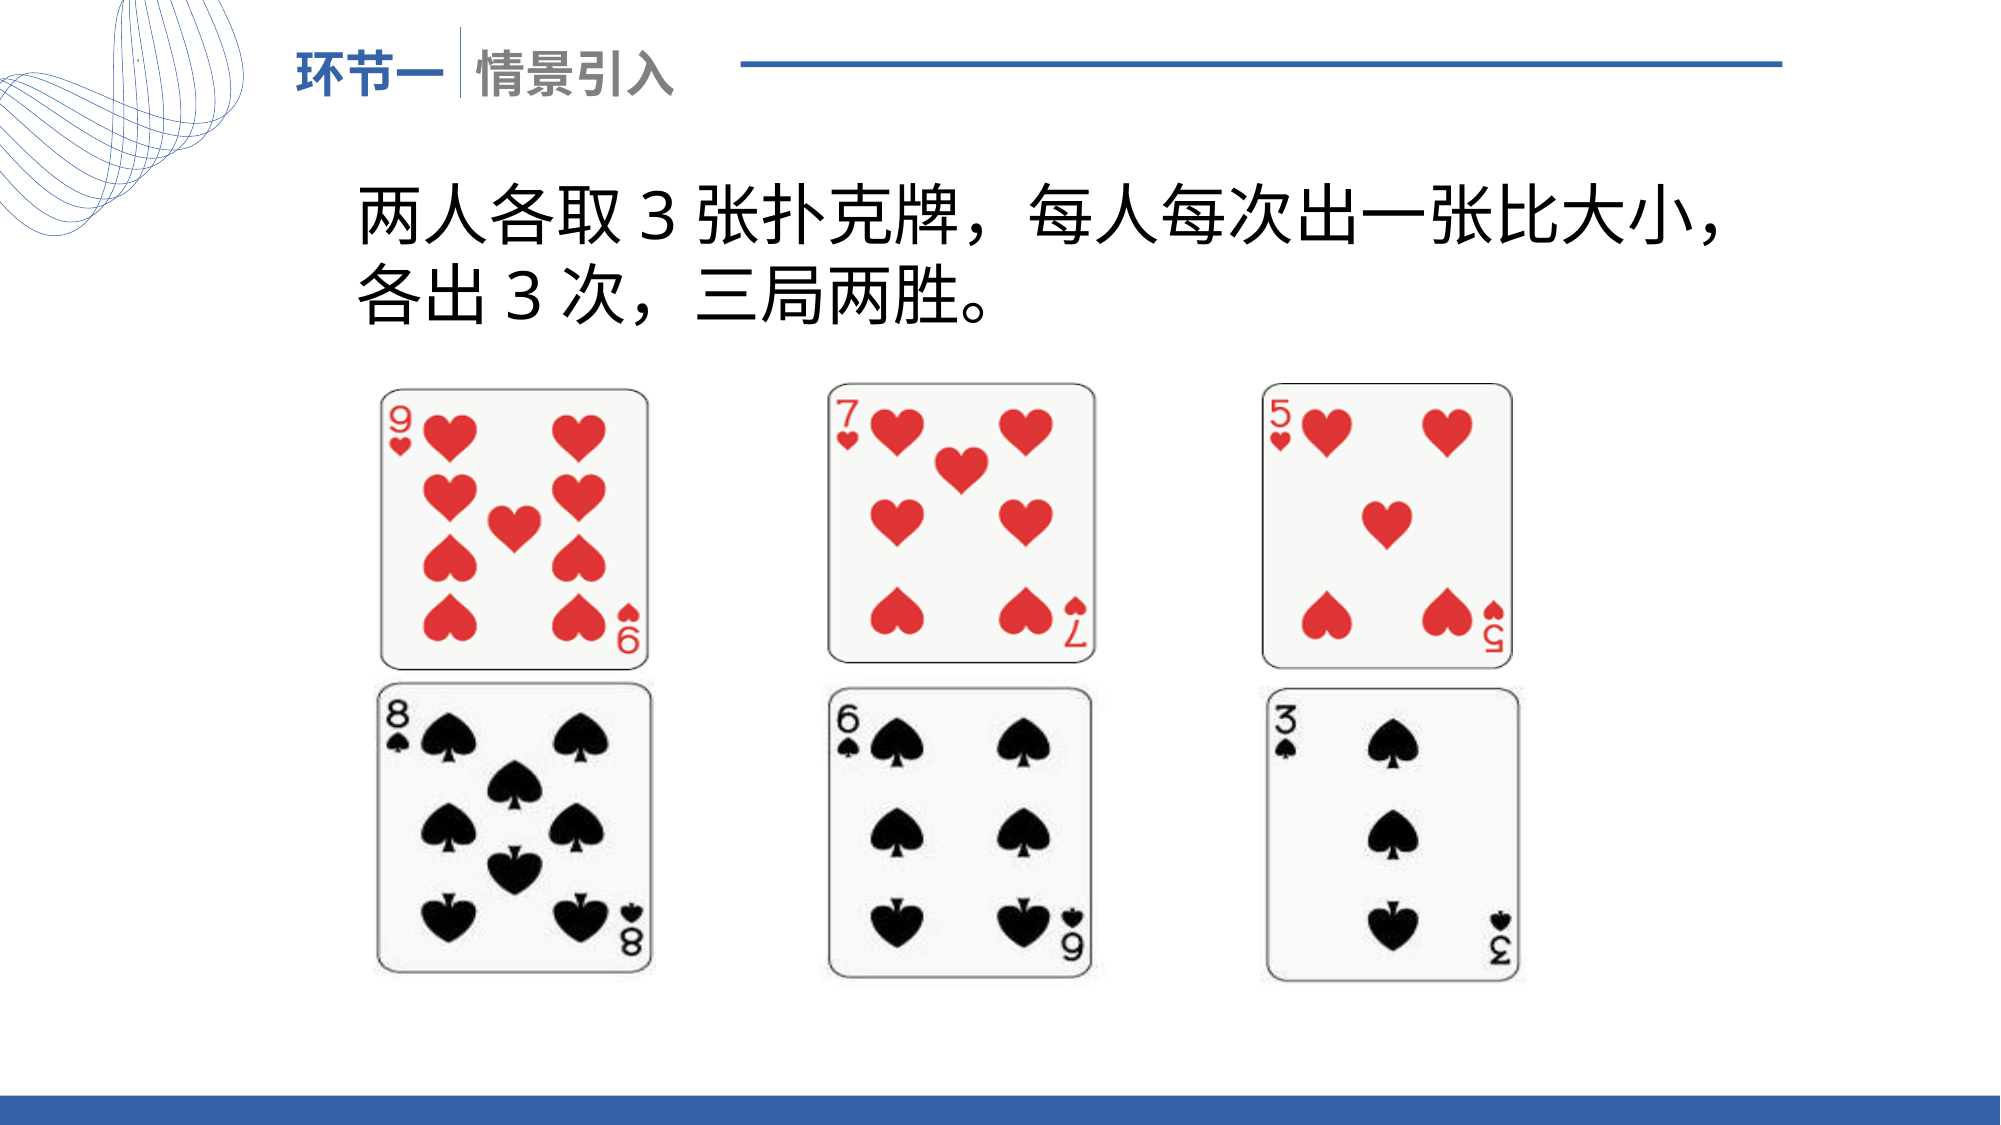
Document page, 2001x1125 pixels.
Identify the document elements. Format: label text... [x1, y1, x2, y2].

text_box 两人各取3张扑克牌，每人每次出一张比大小，各出3次，三局两胜。 [341, 168, 1771, 338]
picture [818, 376, 1106, 670]
picture [818, 676, 1106, 988]
picture [1259, 383, 1514, 674]
picture [1259, 685, 1536, 988]
picture [372, 383, 656, 983]
